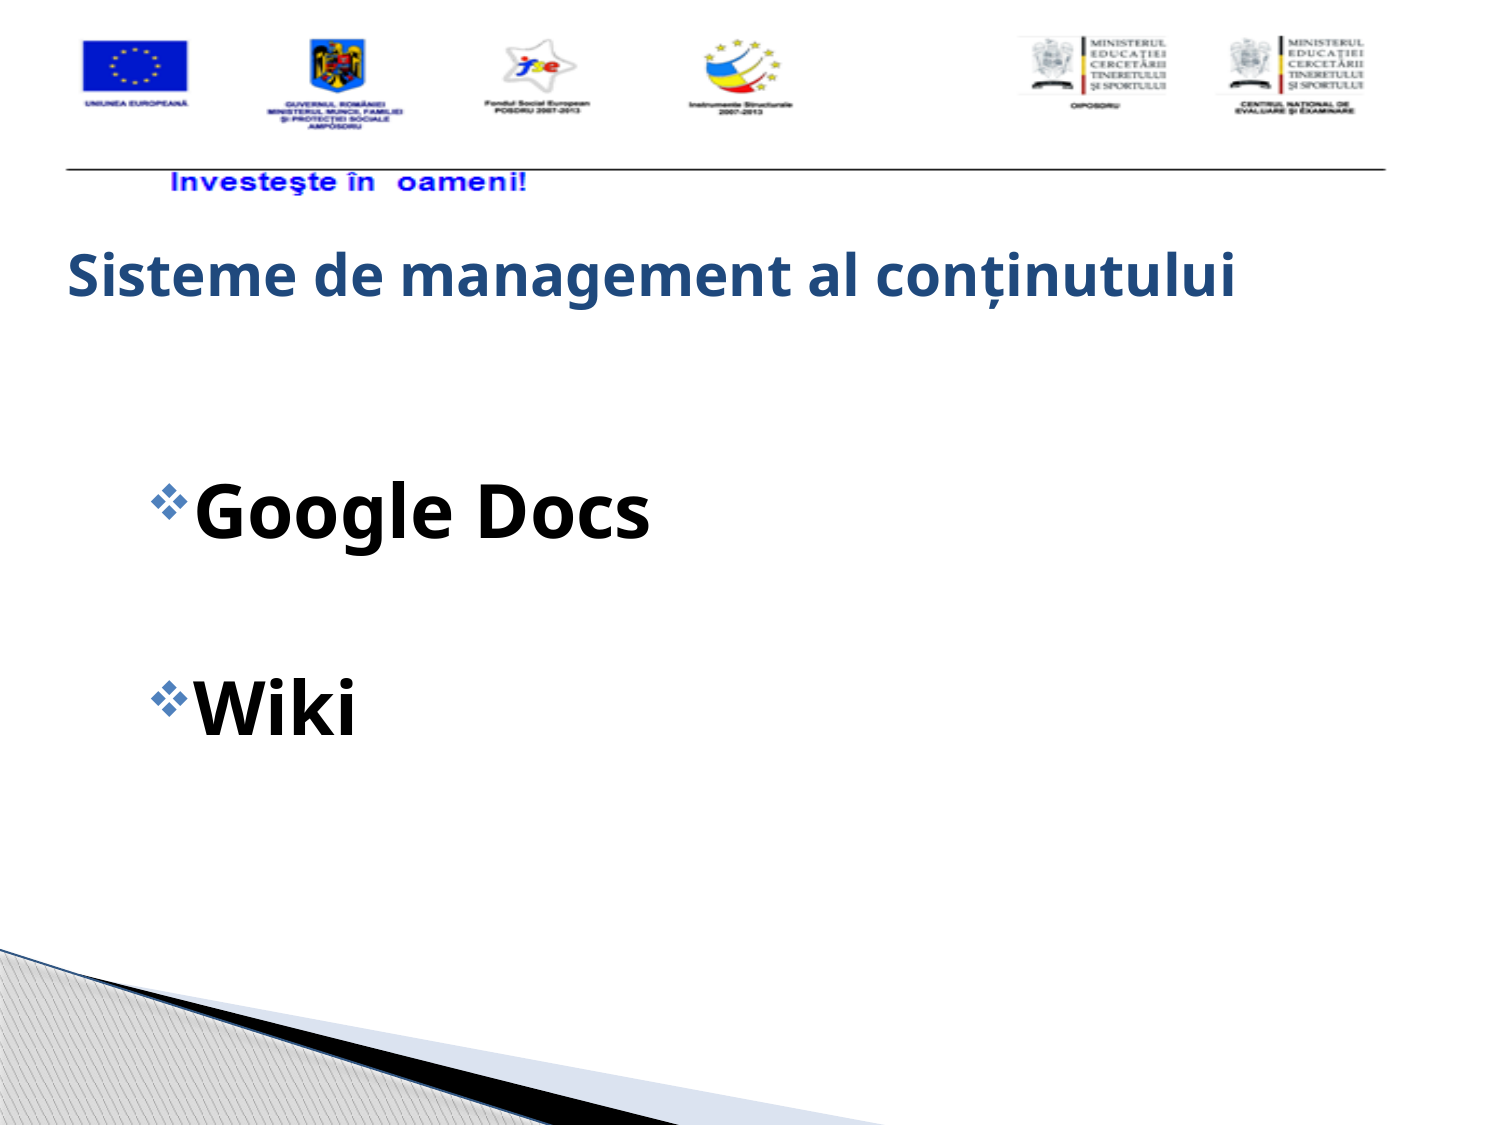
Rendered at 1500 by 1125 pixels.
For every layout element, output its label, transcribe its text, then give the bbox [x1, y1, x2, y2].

picture [17, 18, 1436, 214]
list Google Docs Wiki [113, 456, 1339, 823]
title Sisteme de management al conţinutului [53, 225, 1279, 350]
